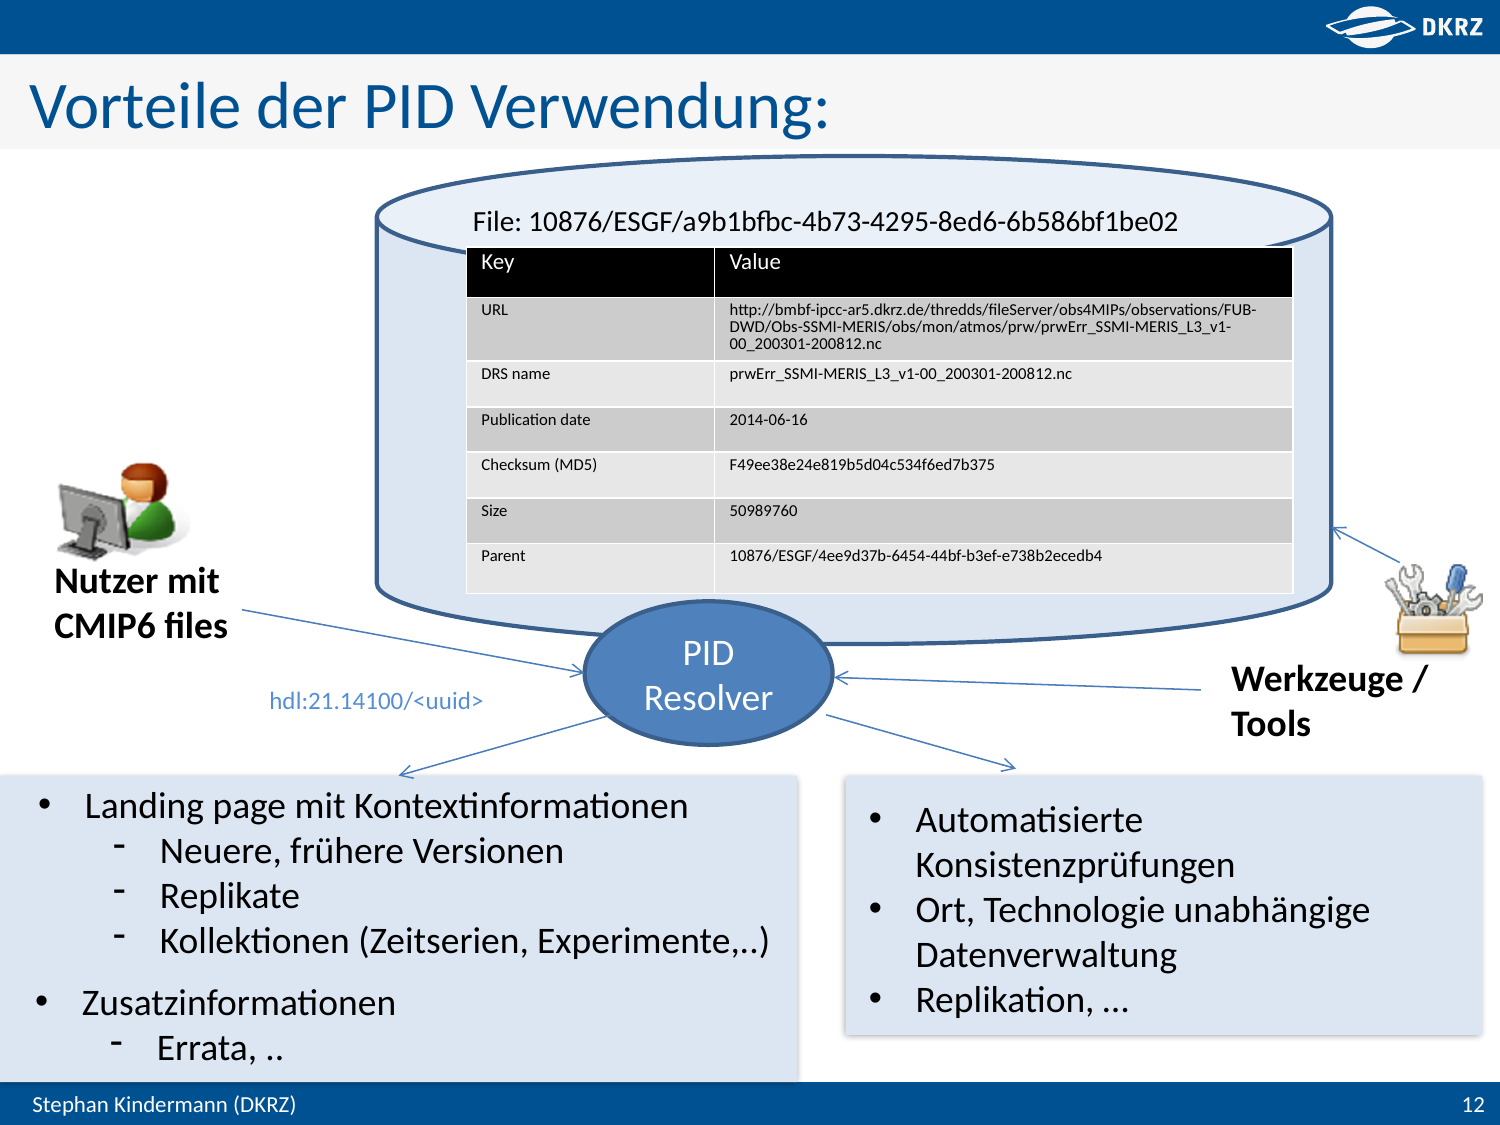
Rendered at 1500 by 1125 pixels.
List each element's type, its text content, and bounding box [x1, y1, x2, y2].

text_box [398, 714, 613, 776]
table_cell DRS name [467, 362, 714, 406]
table_cell Publication date [467, 408, 714, 451]
table_cell 2014-06-16 [715, 408, 1292, 451]
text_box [833, 677, 1201, 691]
text_box PID Resolver [583, 599, 835, 748]
text_box hdl:21.14100/<uuid> [254, 682, 499, 723]
text_box Automatisierte Konsistenzprüfungen Ort, Technologie unabhängige Datenverwaltung Replikation, … [854, 787, 1483, 1027]
text_box Werkzeuge / Tools [1216, 646, 1458, 752]
text_box File: 10876/ESGF/a9b1bfbc-4b73-4295-8ed6-6b586bf1be02 [458, 195, 1195, 245]
table_cell F49ee38e24e819b5d04c534f6ed7b375 [715, 453, 1292, 497]
table_cell Size [467, 499, 714, 543]
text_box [825, 714, 1017, 769]
table_cell Checksum (MD5) [467, 453, 714, 497]
text_box [0, 775, 798, 1083]
table_header Value [715, 248, 1292, 297]
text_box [1331, 526, 1400, 563]
picture [1384, 563, 1483, 662]
table_cell URL [467, 298, 714, 360]
table_cell 50989760 [715, 499, 1292, 543]
text_box [374, 153, 1334, 647]
slide_number 12 [1376, 1082, 1500, 1125]
picture [52, 444, 191, 563]
text_box [845, 775, 1483, 1036]
table_cell Parent [467, 544, 714, 593]
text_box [241, 609, 585, 674]
text_box Zusatzinformationen Errata, .. [20, 970, 846, 1076]
table_cell http://bmbf-ipcc-ar5.dkrz.de/thredds/fileServer/obs4MIPs/observations/FUB-DWD/Obs-SSMI-MERIS/obs/mon/atmos/prw/prwErr_SSMI-MERIS_L3_v1-00_200301-200812.nc [715, 298, 1292, 360]
text_box Nutzer mit CMIP6 files [39, 548, 312, 653]
table_cell prwErr_SSMI-MERIS_L3_v1-00_200301-200812.nc [715, 362, 1292, 406]
title Vorteile der PID Verwendung: [0, 54, 1500, 149]
table_cell 10876/ESGF/4ee9d37b-6454-44bf-b3ef-e738b2ecedb4 [715, 544, 1292, 593]
table_header Key [467, 248, 714, 297]
text_box Landing page mit Kontextinformationen Neuere, frühere Versionen Replikate Kollektionen (Zeitserien, Experimente,..) [23, 773, 849, 969]
